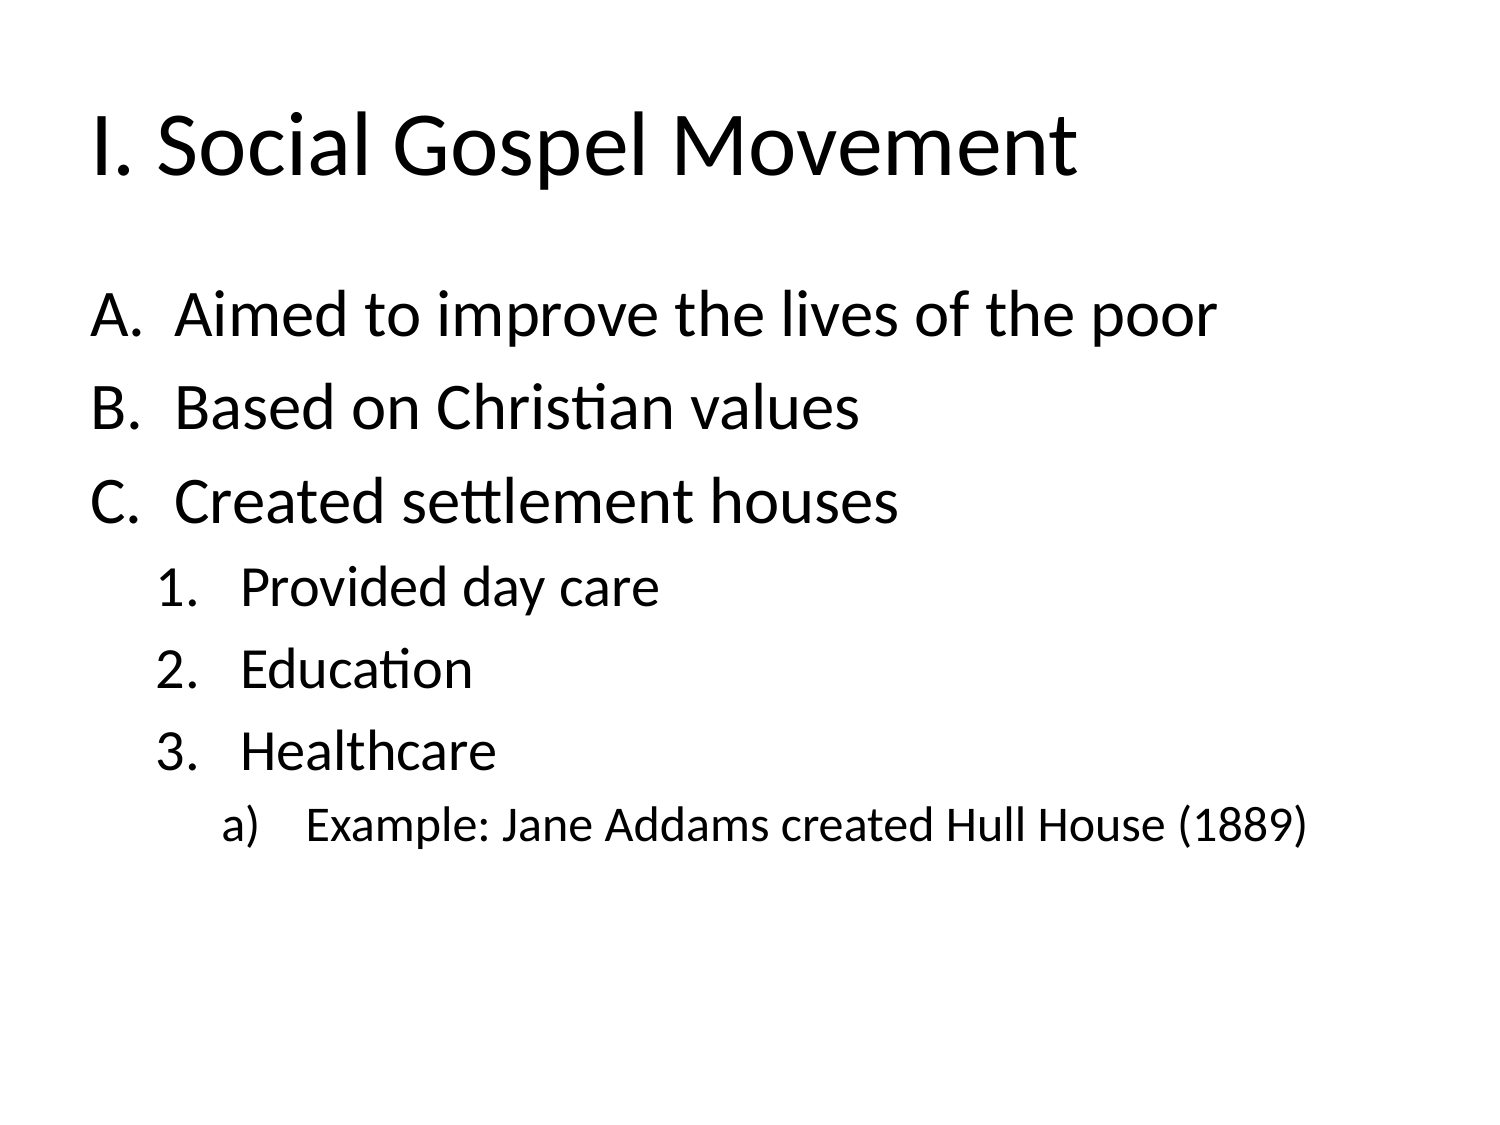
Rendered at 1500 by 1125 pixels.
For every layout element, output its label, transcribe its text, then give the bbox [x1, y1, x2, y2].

title I. Social Gospel Movement [75, 45, 1425, 233]
list Aimed to improve the lives of the poor Based on Christian values Created settlement houses Provided day care Education Healthcare Example: Jane Addams created Hull House (1889) [75, 262, 1425, 1005]
